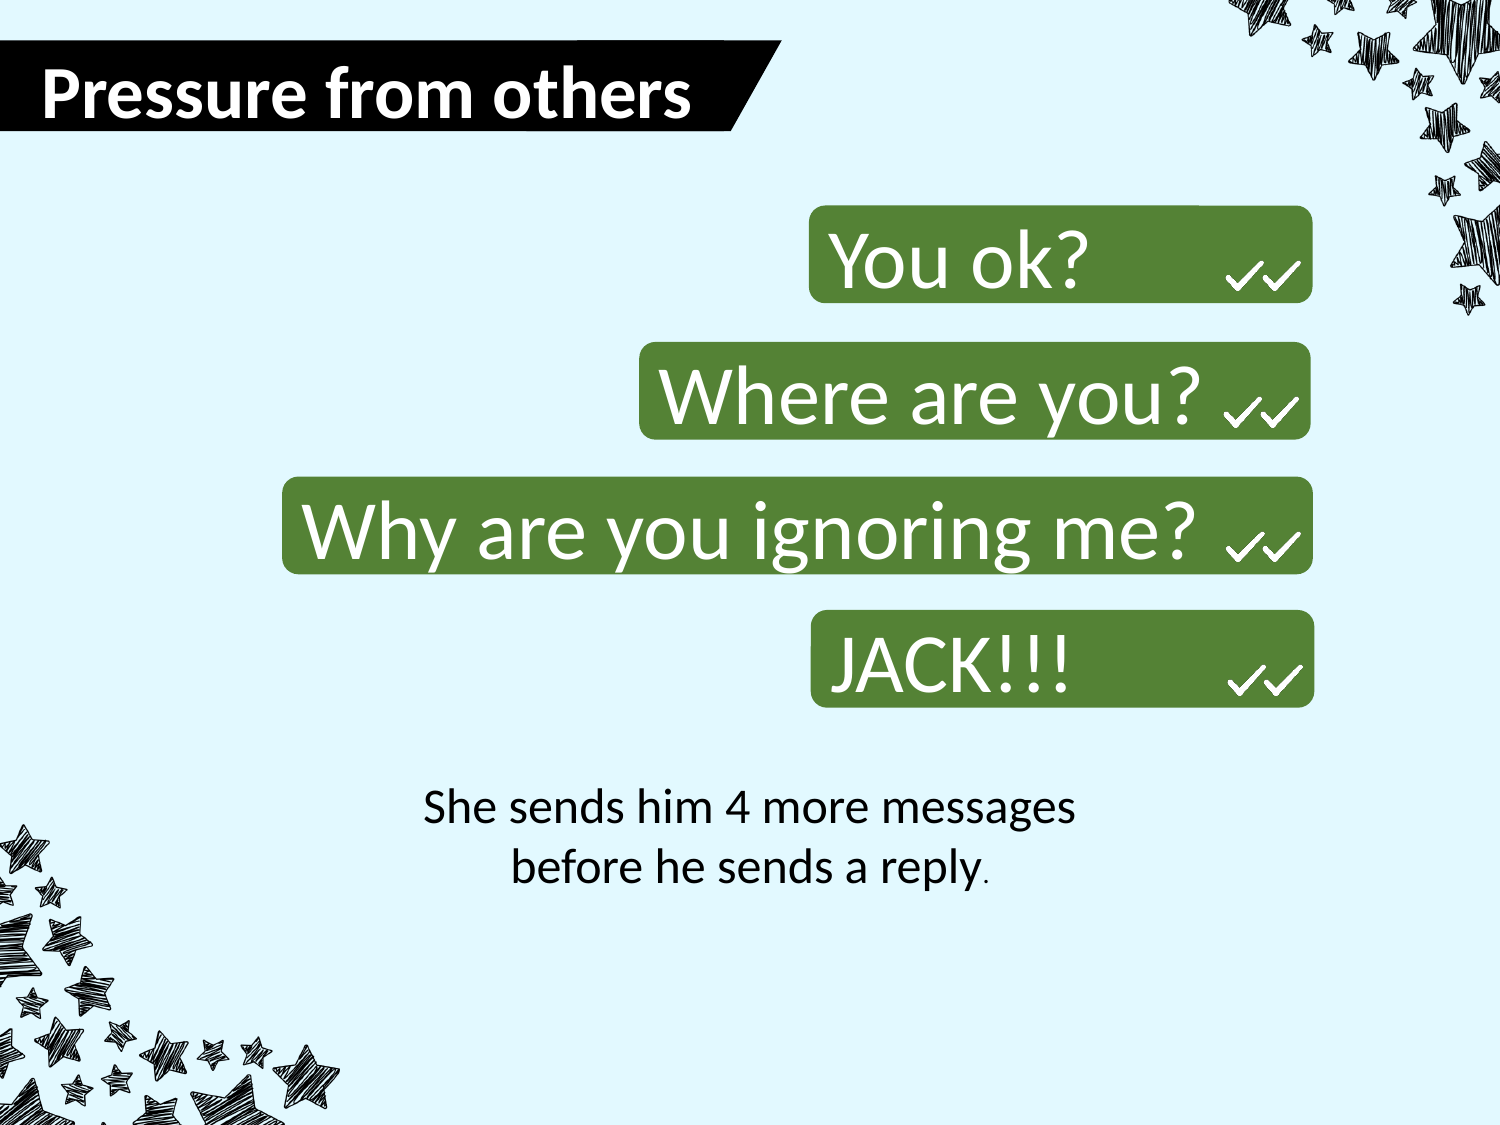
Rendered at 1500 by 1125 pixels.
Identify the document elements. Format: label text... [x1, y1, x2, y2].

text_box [808, 205, 1313, 305]
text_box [810, 609, 1315, 710]
picture [1213, 382, 1309, 442]
text_box She sends him 4 more messages before he sends a reply. [363, 766, 1137, 901]
picture [1228, 0, 1500, 356]
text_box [0, 29, 913, 138]
picture [0, 824, 340, 1125]
text_box Where are you? [638, 340, 1312, 441]
picture [1215, 517, 1311, 576]
text_box Why are you ignoring me? [281, 475, 1314, 576]
